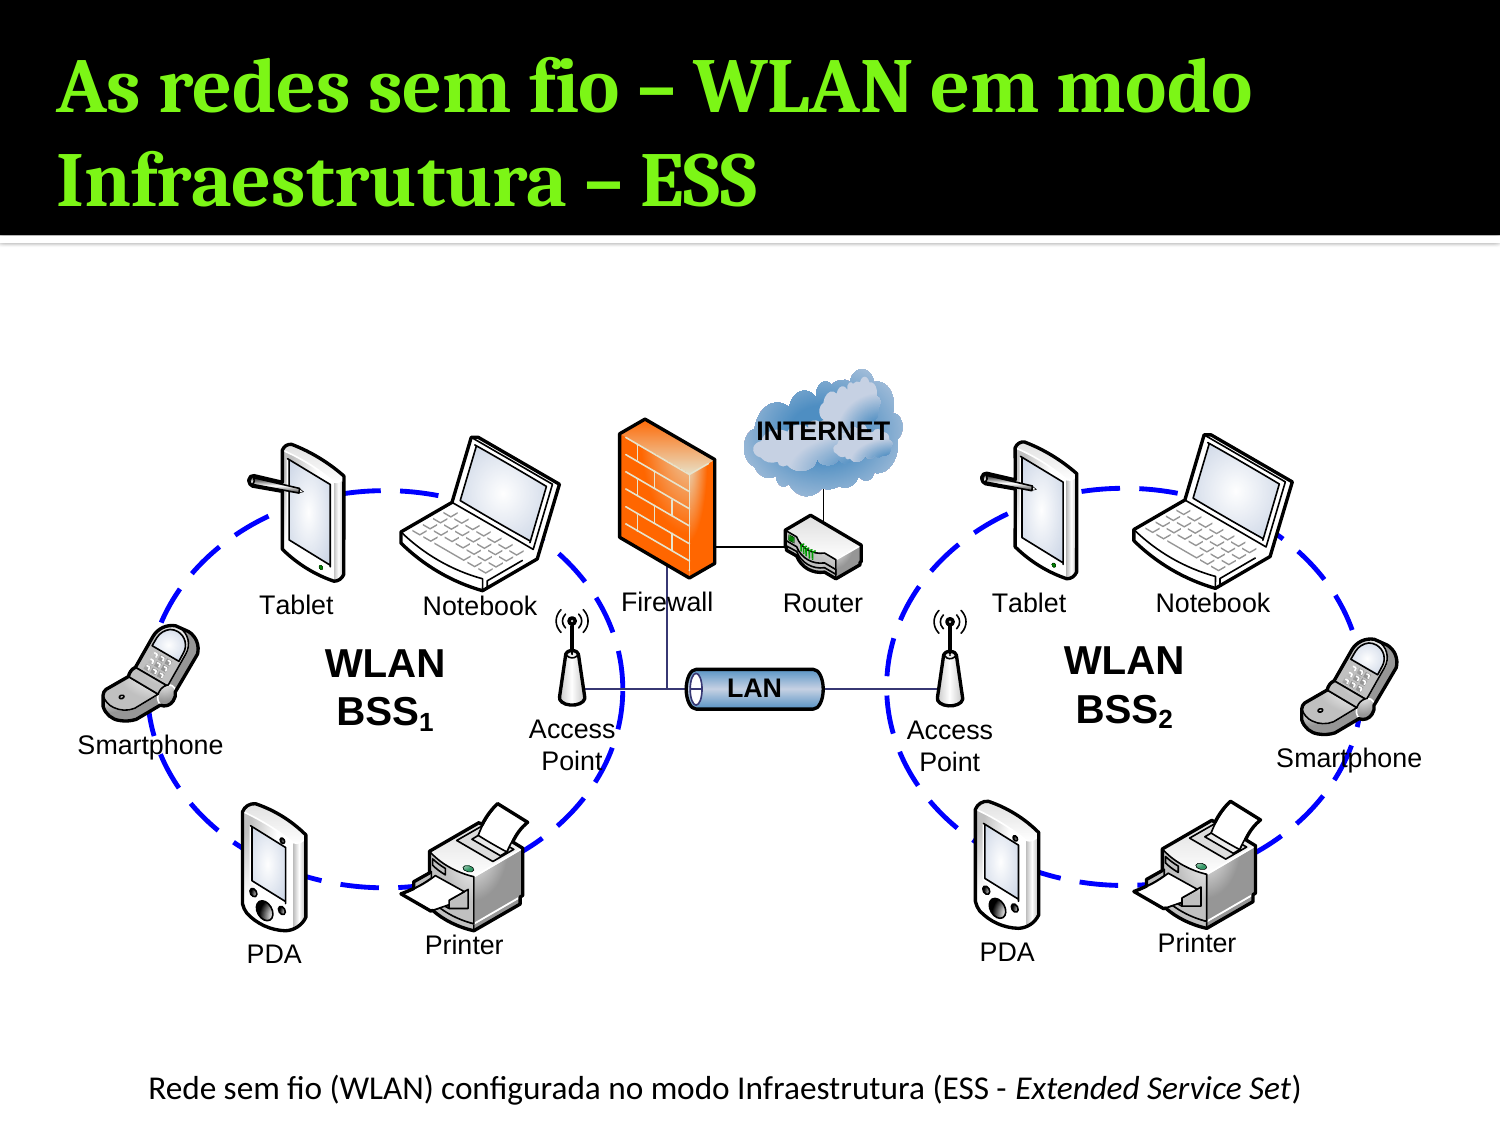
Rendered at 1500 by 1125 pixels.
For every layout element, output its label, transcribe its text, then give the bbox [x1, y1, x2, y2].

title As redes sem fio – WLAN em modo Infraestrutura – ESS [41, 25, 1459, 231]
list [74, 366, 1425, 975]
text_box Rede sem fio (WLAN) configurada no modo Infraestrutura (ESS - Extended Service Set) [133, 1058, 1325, 1114]
